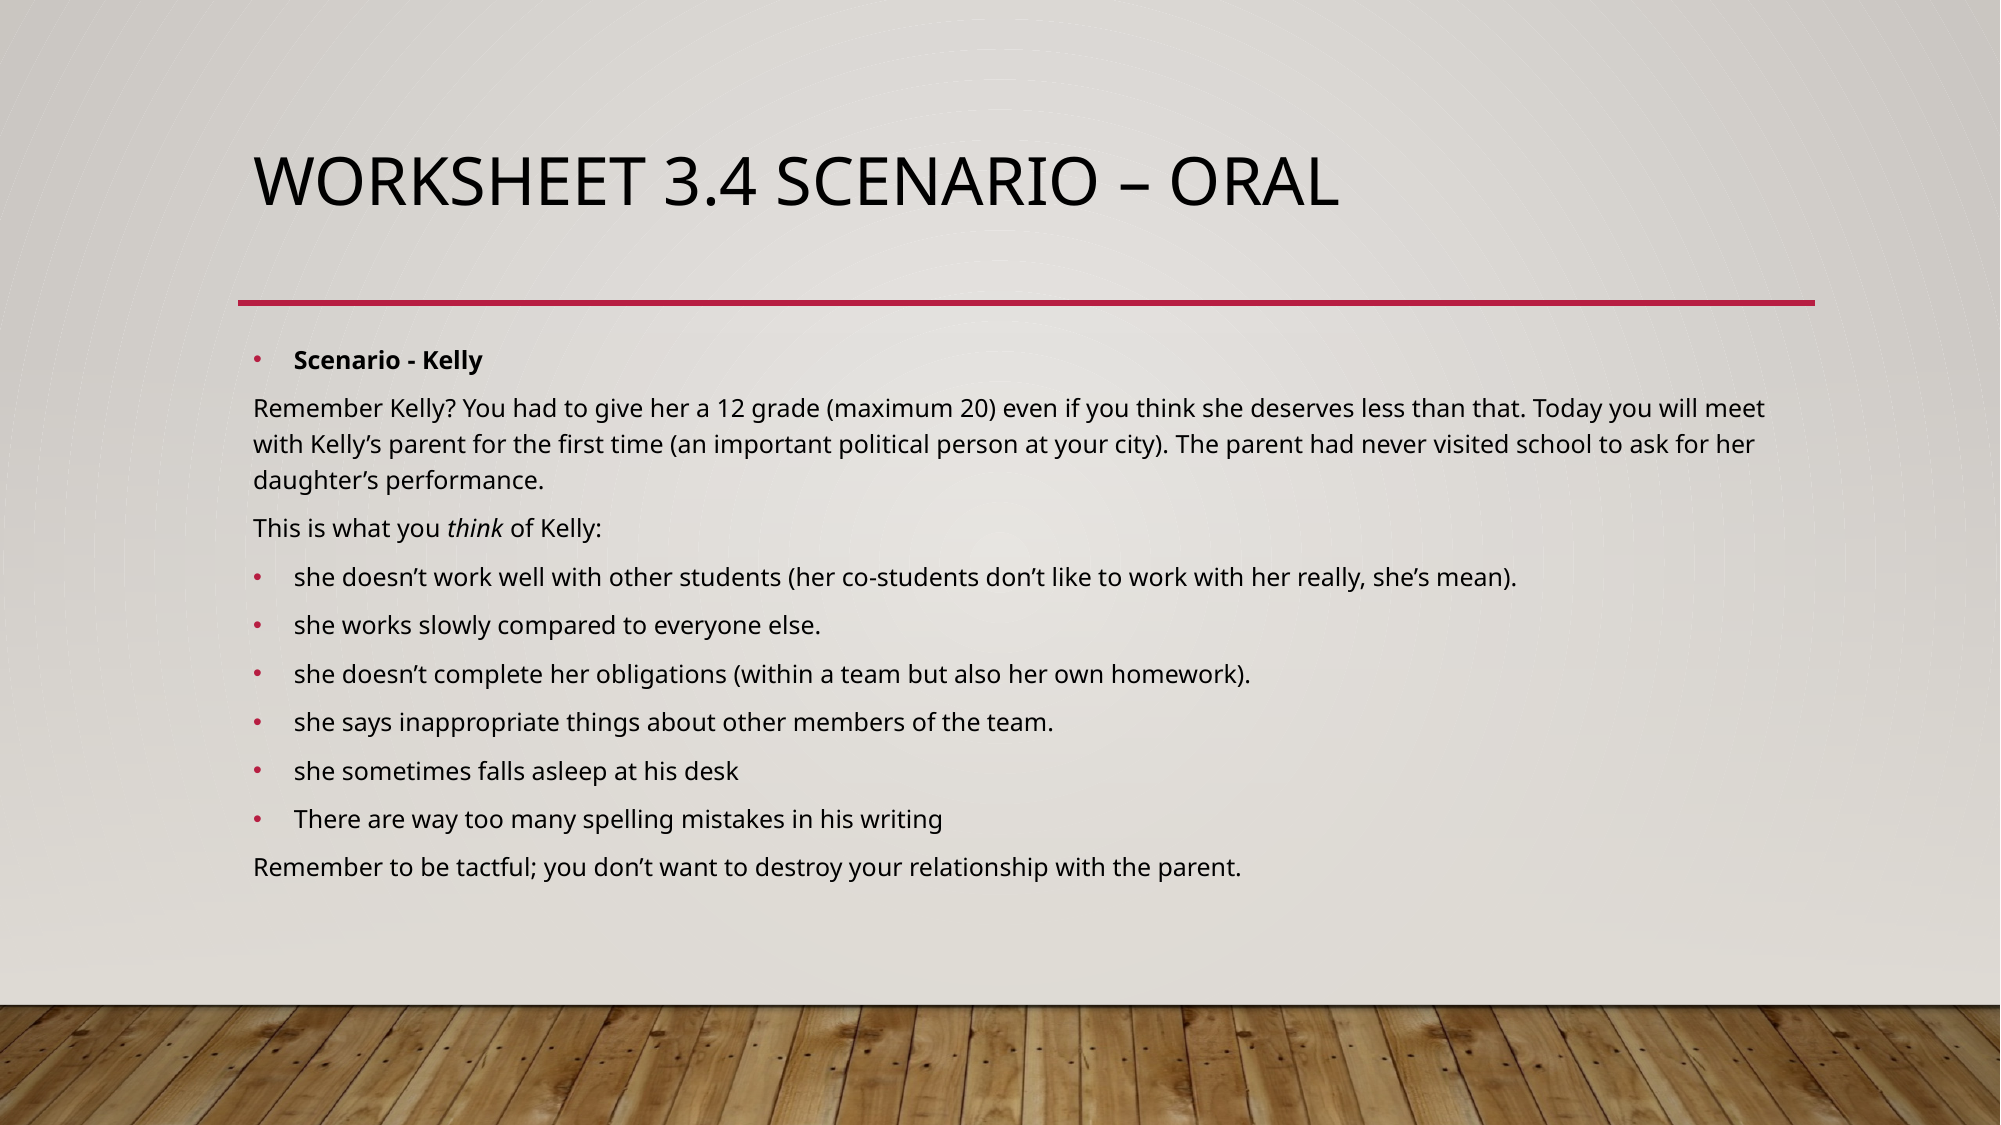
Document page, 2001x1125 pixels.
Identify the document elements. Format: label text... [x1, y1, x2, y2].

title Worksheet 3.4 Scenario – oral [238, 140, 1814, 313]
picture [0, 1005, 2000, 1125]
list Scenario - Kelly Remember Kelly? You had to give her a 12 grade (maximum 20) even if you think she deserves less than that. Today you will meet with Kelly’s parent for the first time (an important political person at your city). The parent had never visited school to ask for her daughter’s performance. This is what you think of Kelly: she doesn’t work well with other students (her co-students don’t like to work with her really, she’s mean). she works slowly compared to everyone else. she doesn’t complete her obligations (within a team but also her own homework). she says inappropriate things about other members of the team. she sometimes falls asleep at his desk There are way too many spelling mistakes in his writing Remember to be tactful; you don’t want to destroy your relationship with the parent. [238, 330, 1814, 897]
